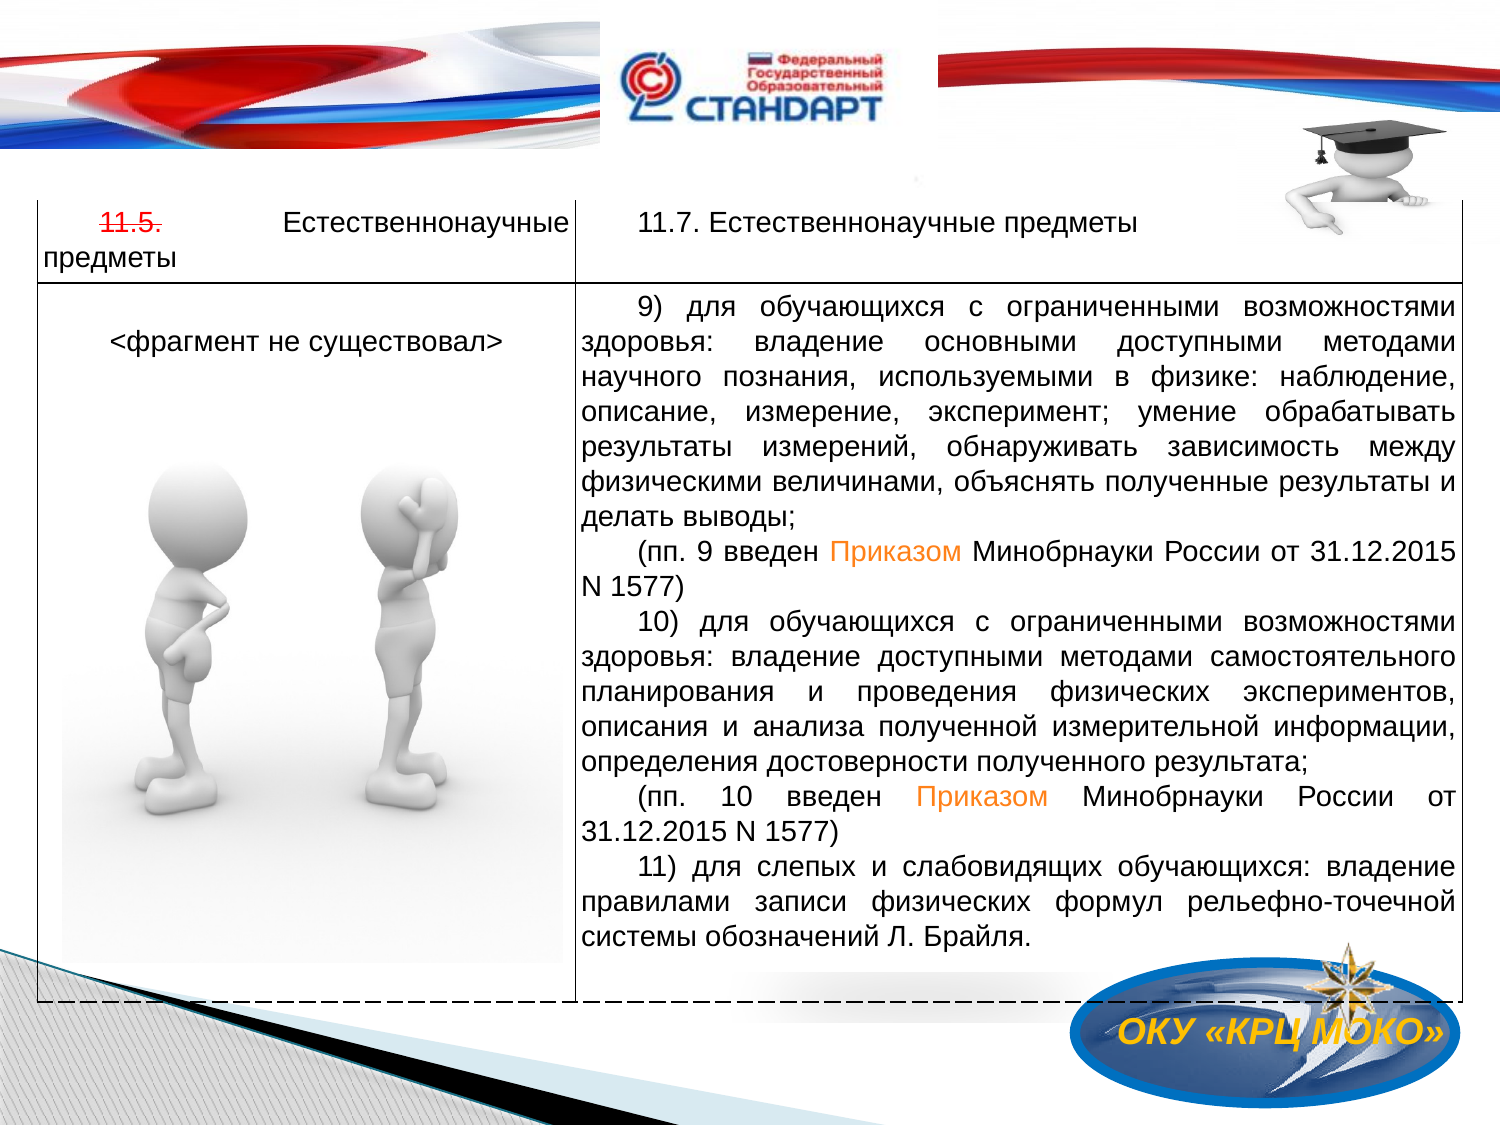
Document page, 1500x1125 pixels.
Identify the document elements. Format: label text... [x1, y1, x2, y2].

table_header 11.7. Естественнонаучные предметы [576, 200, 1462, 282]
picture [62, 387, 563, 963]
table_header 11.5. Естественнонаучные предметы [38, 200, 575, 282]
table_cell <фрагмент не существовал> [38, 284, 575, 1002]
picture [1074, 937, 1456, 1104]
table_cell 9) для обучающихся с ограниченными возможностями здоровья: владение основными доступными методами научного познания, используемыми в физике: наблюдение, описание, измерение, эксперимент; умение обрабатывать результаты измерений, обнаруживать зависимость между физическими величинами, объяснять полученные результаты и делать выводы; (пп. 9 введен Приказом Минобрнауки России от 31.12.2015 N 1577) 10) для обучающихся с ограниченными возможностями здоровья: владение доступными методами самостоятельного планирования и проведения физических экспериментов, описания и анализа полученной измерительной информации, определения достоверности полученного результата; (пп. 10 введен Приказом Минобрнауки России от 31.12.2015 N 1577) 11) для слепых и слабовидящих обучающихся: владение правилами записи физических формул рельефно-точечной системы обозначений Л. Брайля. [576, 284, 1462, 1002]
picture [0, 0, 1500, 244]
